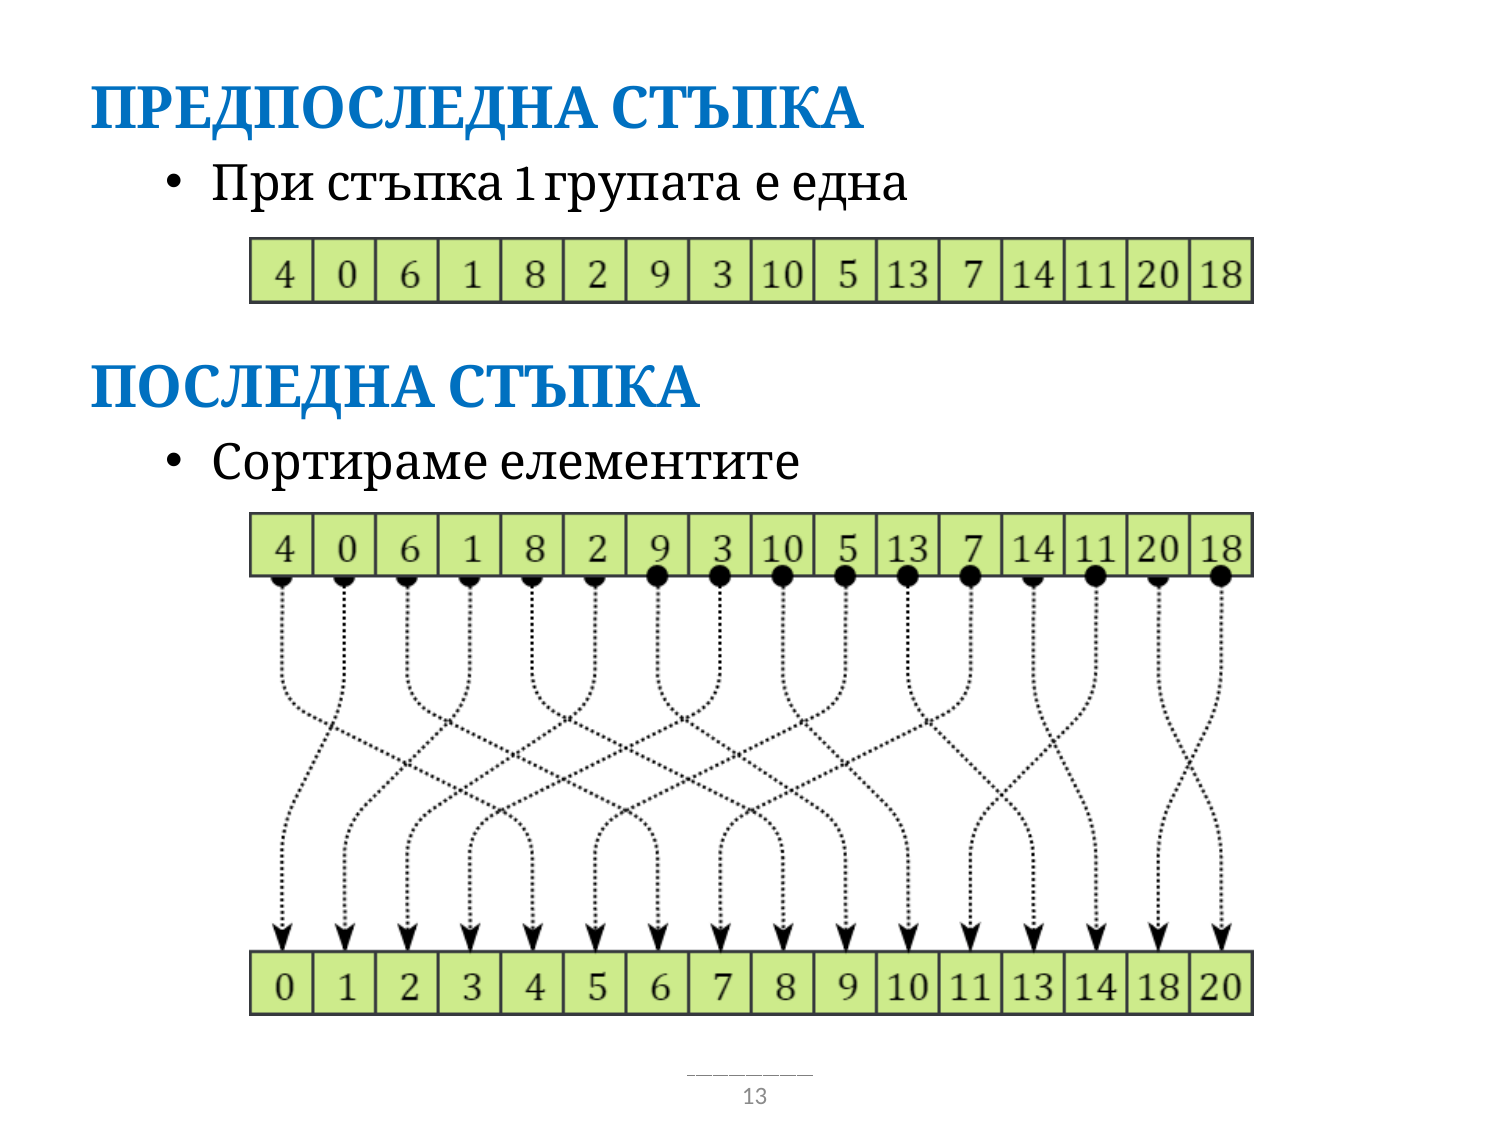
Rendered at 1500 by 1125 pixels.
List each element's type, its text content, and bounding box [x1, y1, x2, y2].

picture [249, 237, 1254, 304]
picture [249, 512, 1254, 1016]
list Предпоследна стъпка При стъпка 1 групата е една Последна стъпка Сортираме елементите [75, 62, 1450, 1063]
slide_number 13 [579, 1065, 930, 1125]
